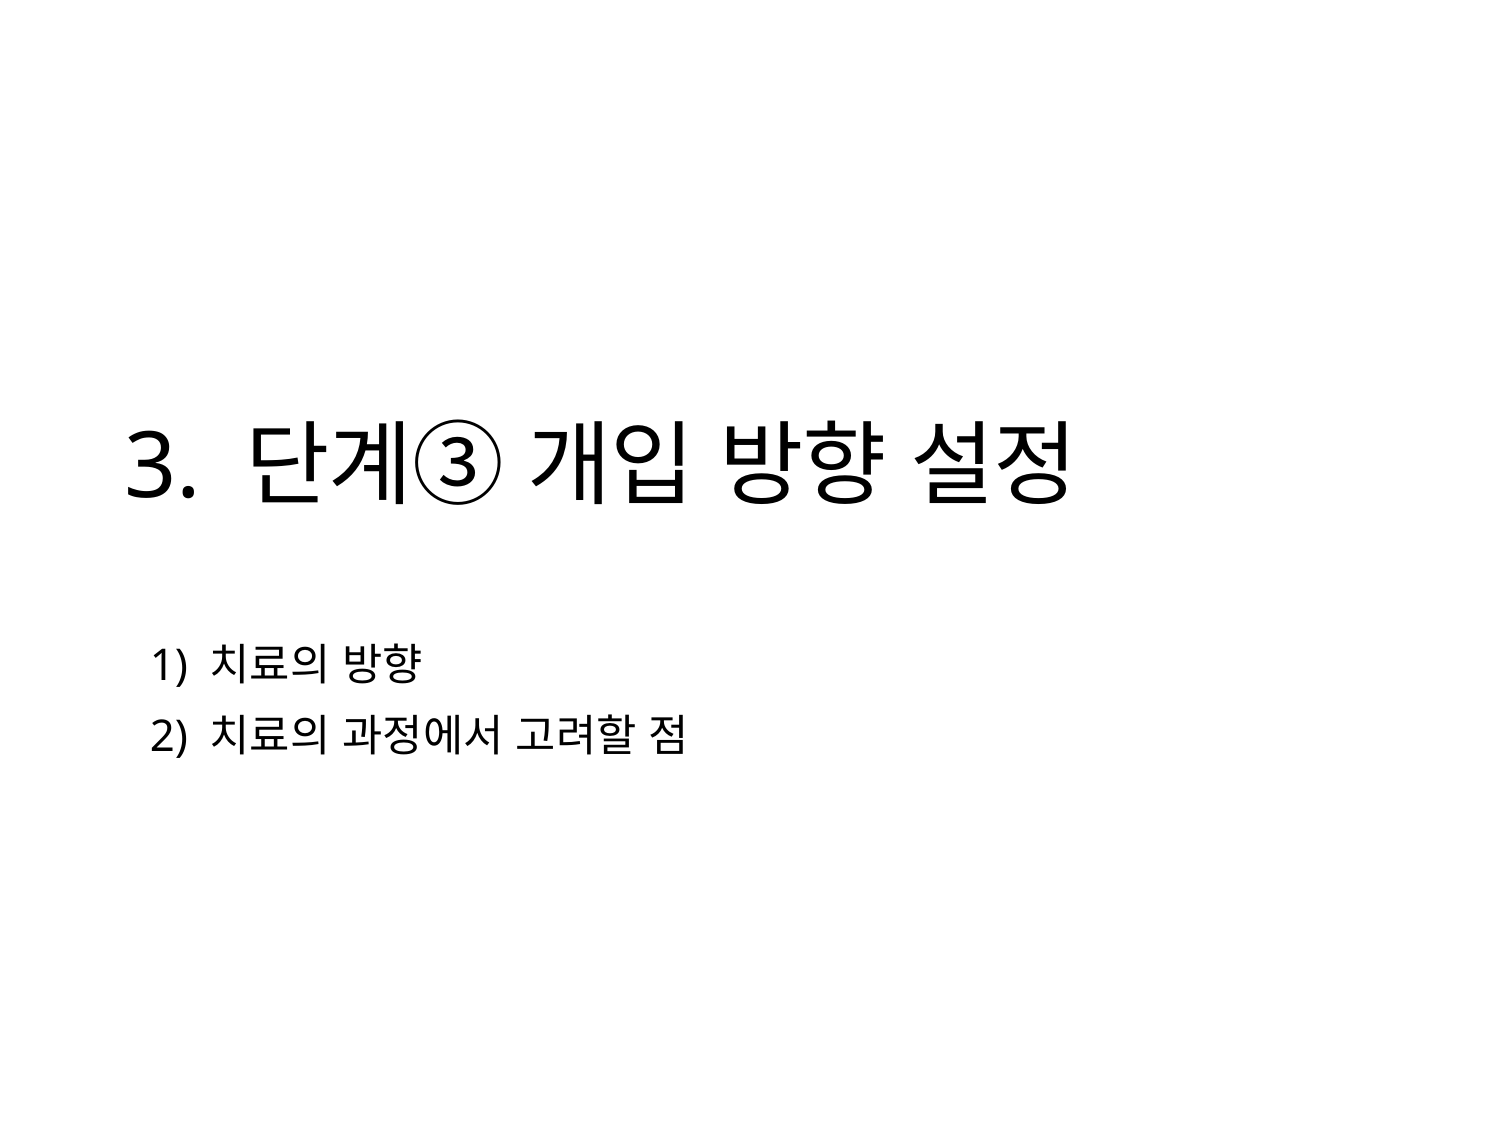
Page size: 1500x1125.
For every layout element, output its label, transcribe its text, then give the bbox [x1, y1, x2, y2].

text_box 1) 치료의 방향 2) 치료의 과정에서 고려할 점 [134, 619, 1326, 768]
text_box 3. 단계③ 개입 방향 설정 [110, 414, 1427, 563]
